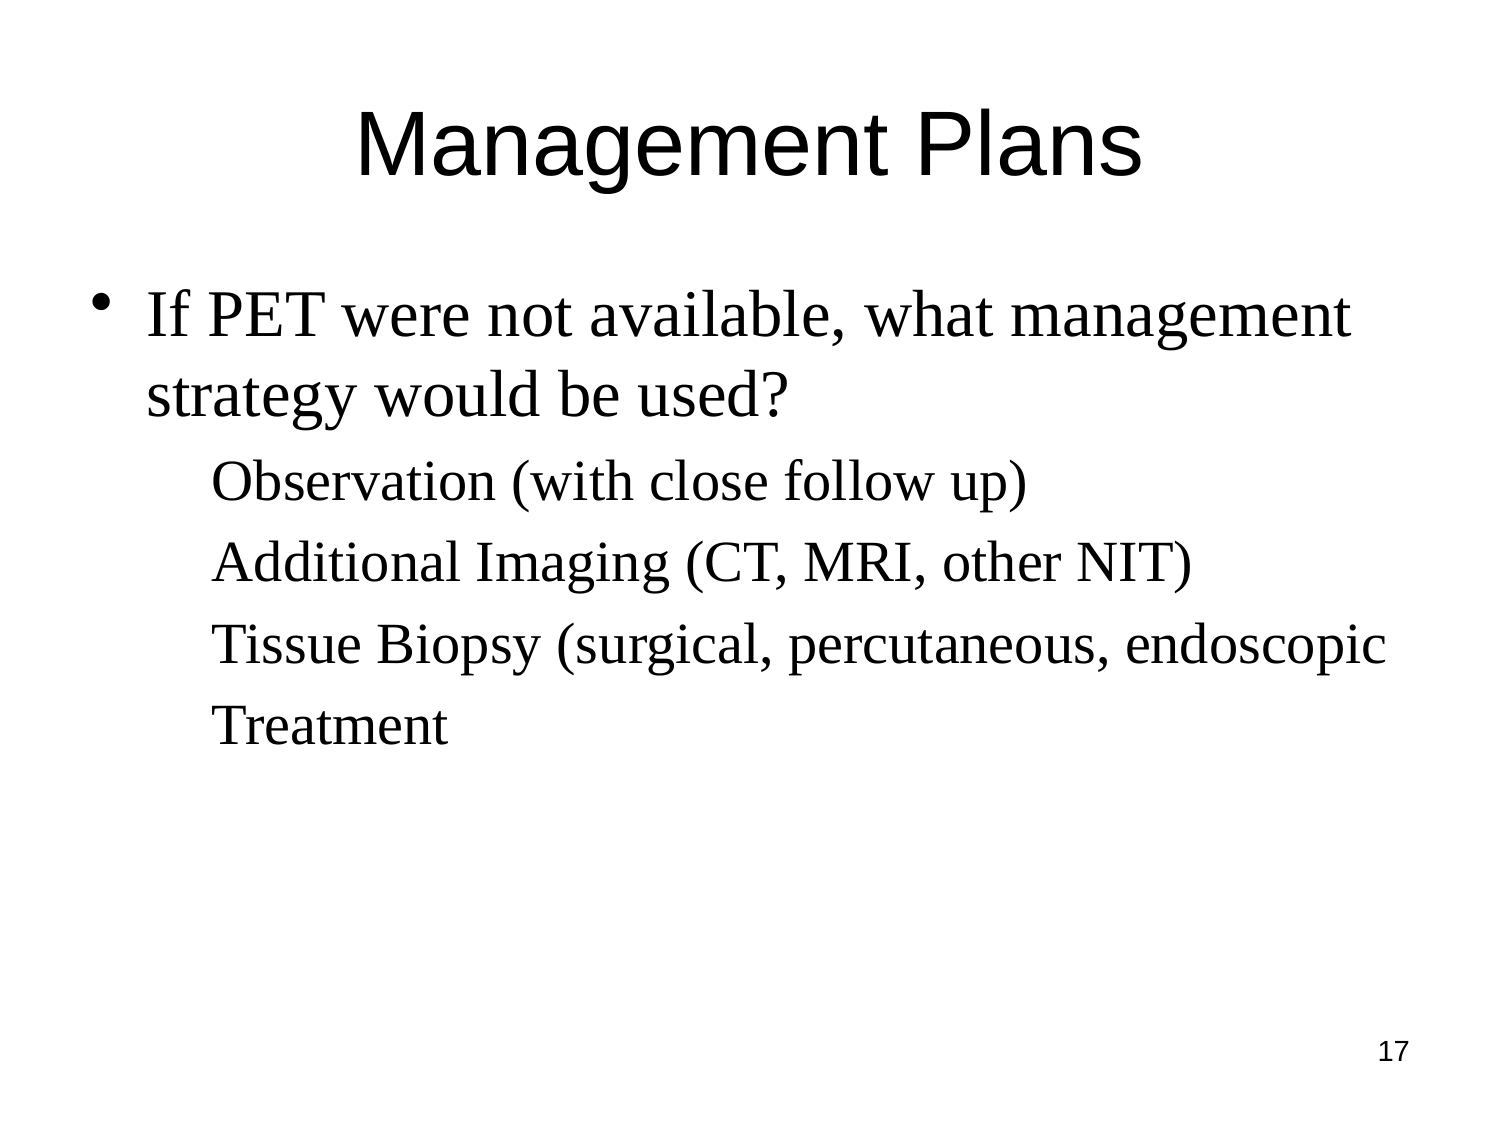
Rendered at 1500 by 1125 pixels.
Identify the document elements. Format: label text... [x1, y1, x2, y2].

list If PET were not available, what management strategy would be used? Observation (with close follow up) Additional Imaging (CT, MRI, other NIT) Tissue Biopsy (surgical, percutaneous, endoscopic Treatment [74, 262, 1426, 1006]
title Management Plans [74, 44, 1426, 233]
slide_number 17 [1074, 1024, 1426, 1103]
